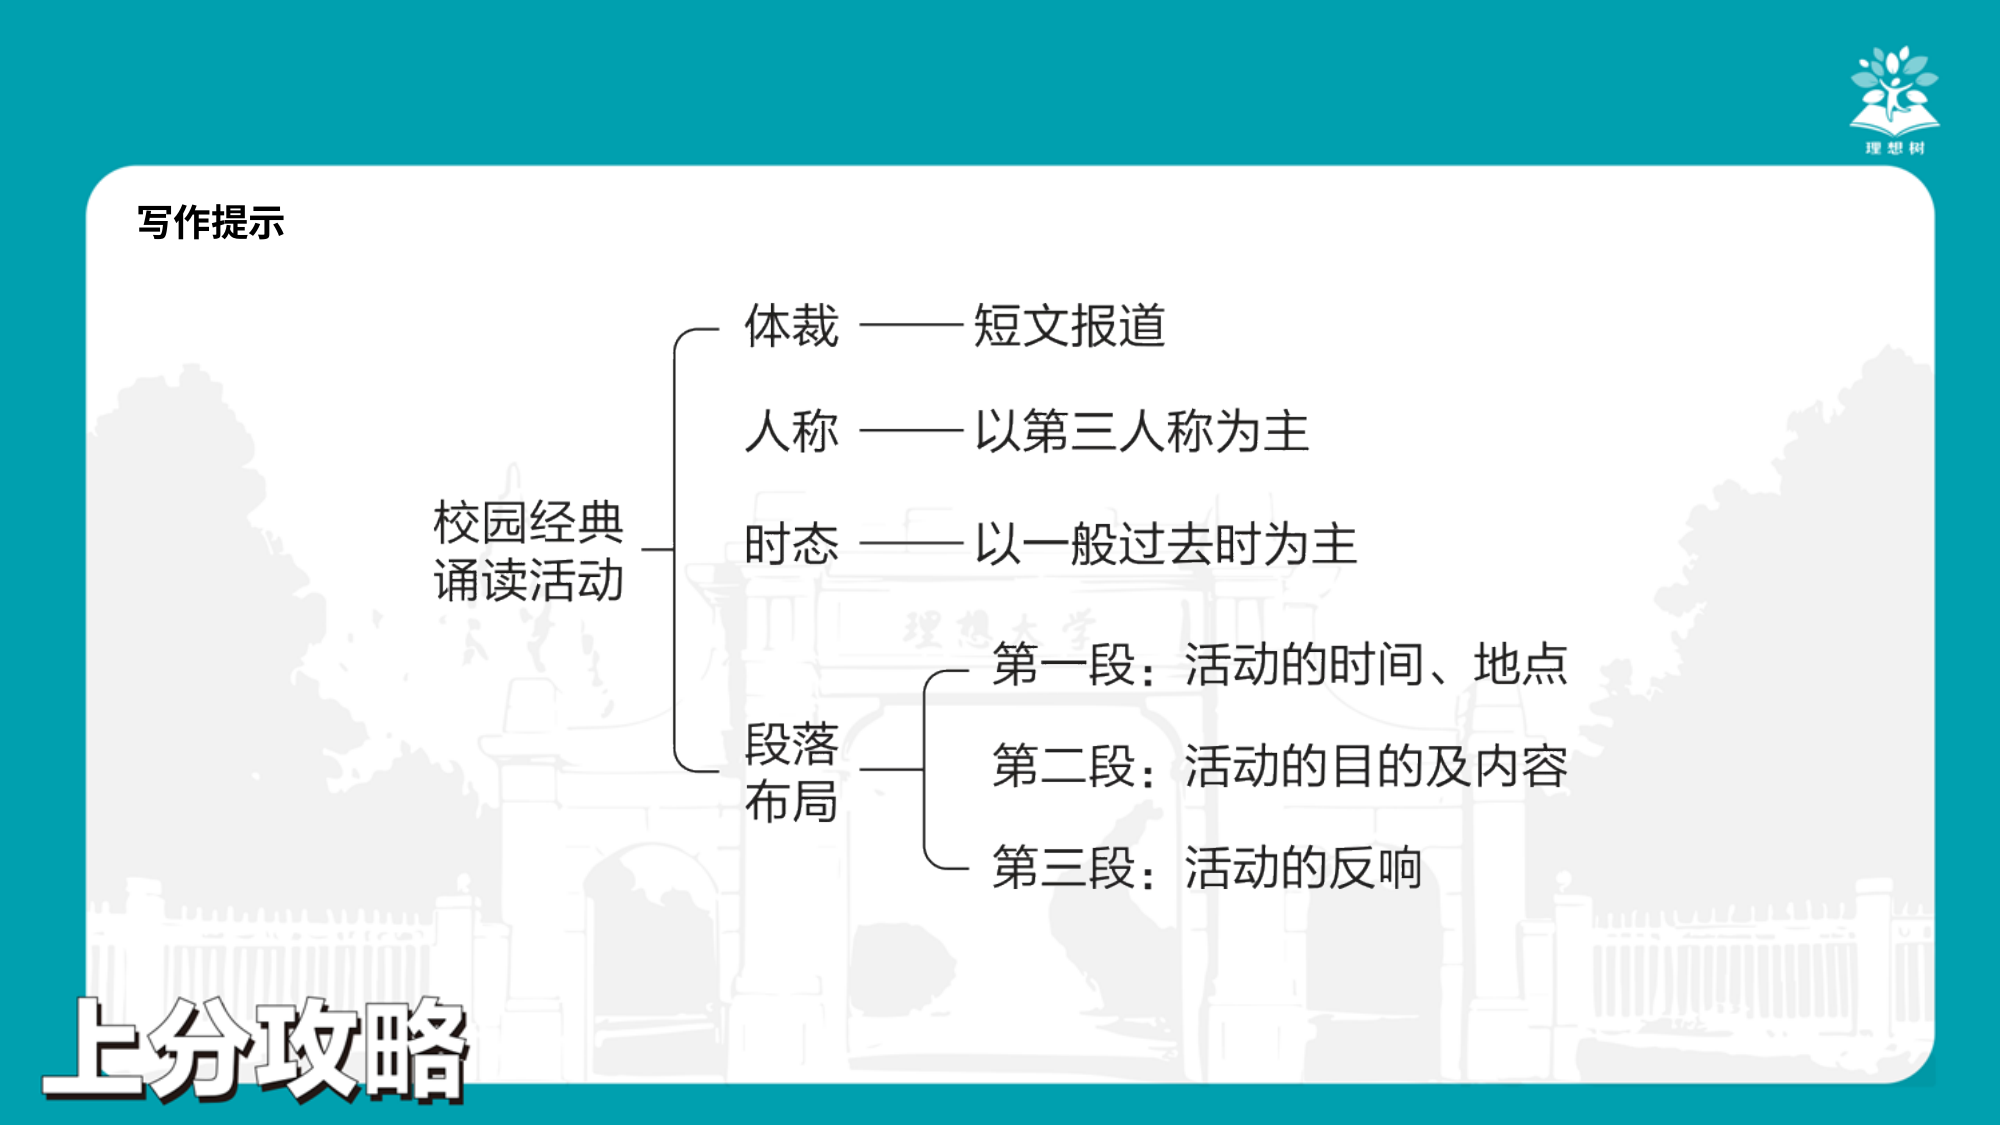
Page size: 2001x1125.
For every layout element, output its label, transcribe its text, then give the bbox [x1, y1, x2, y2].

text_box 写作提示 [136, 177, 1865, 237]
picture [0, 0, 2000, 1125]
